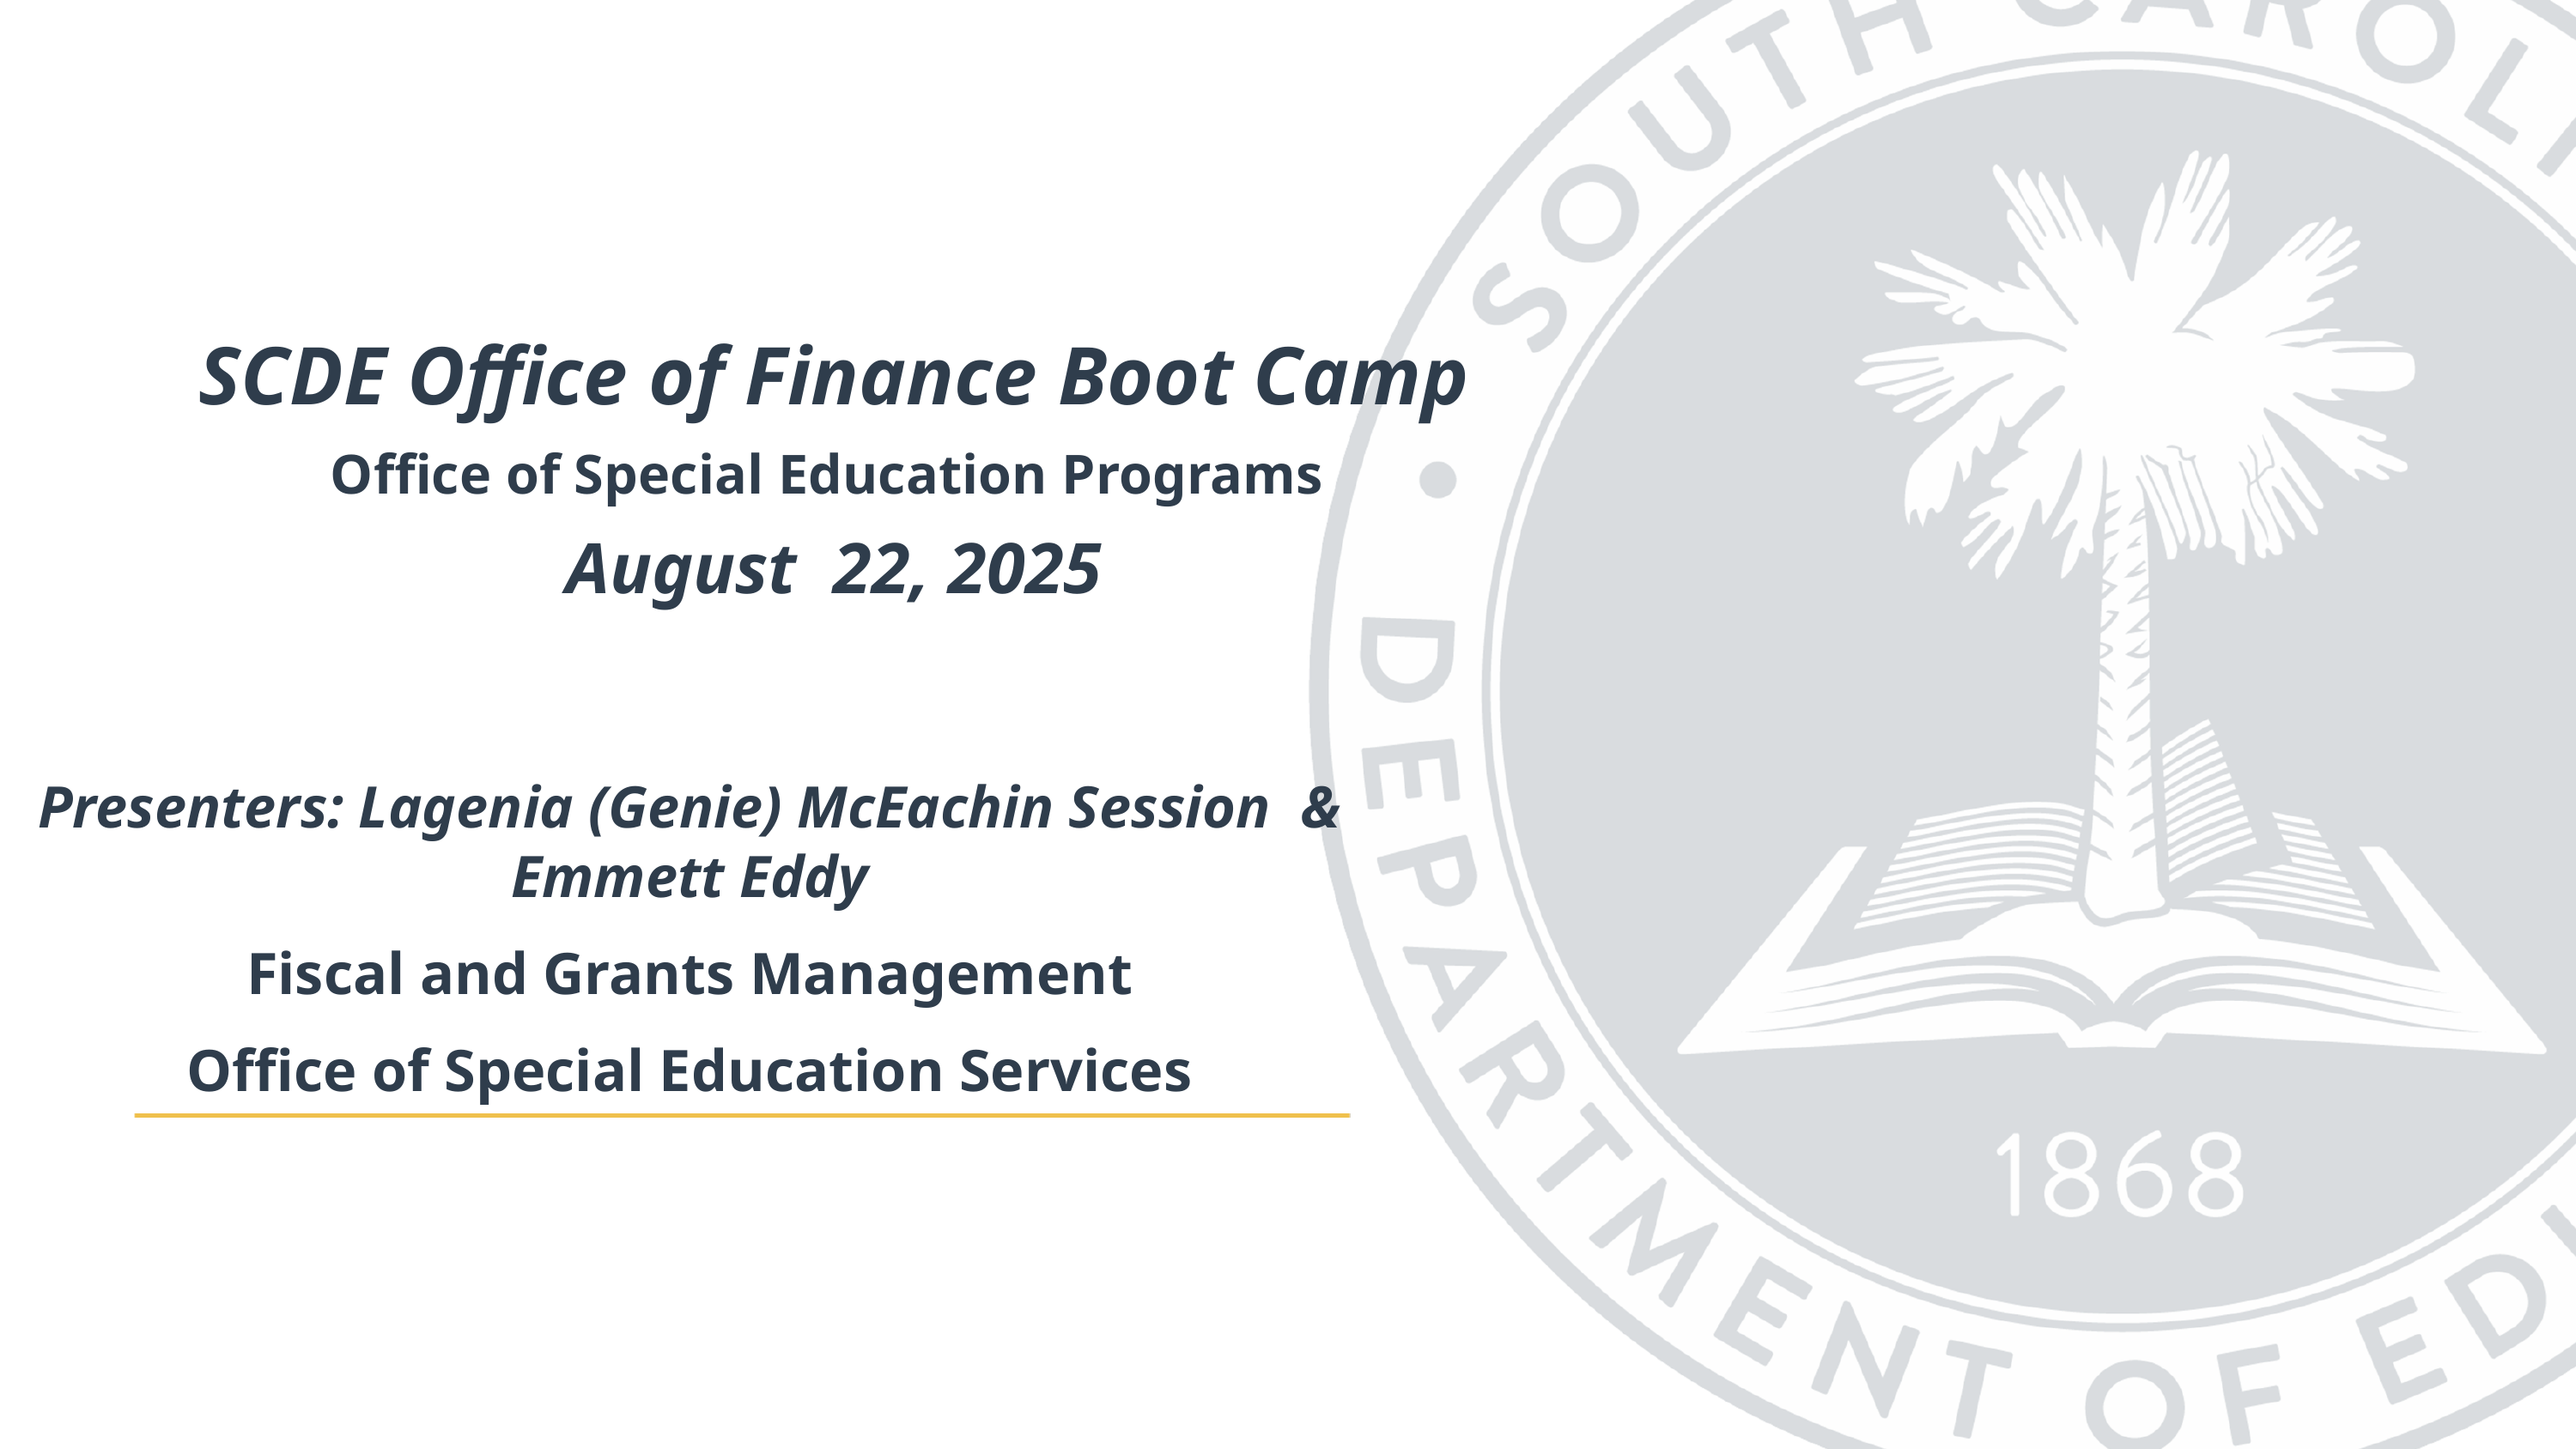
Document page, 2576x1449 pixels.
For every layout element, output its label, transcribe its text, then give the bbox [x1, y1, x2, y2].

subtitle Presenters: Lagenia (Genie) McEachin Session & Emmett Eddy Fiscal and Grants Management Office of Special Education Services [0, 762, 1421, 1113]
picture [134, 0, 2576, 1449]
title SCDE Office of Finance Boot Camp Office of Special Education Programs August 22, 2025 [0, 154, 1688, 762]
